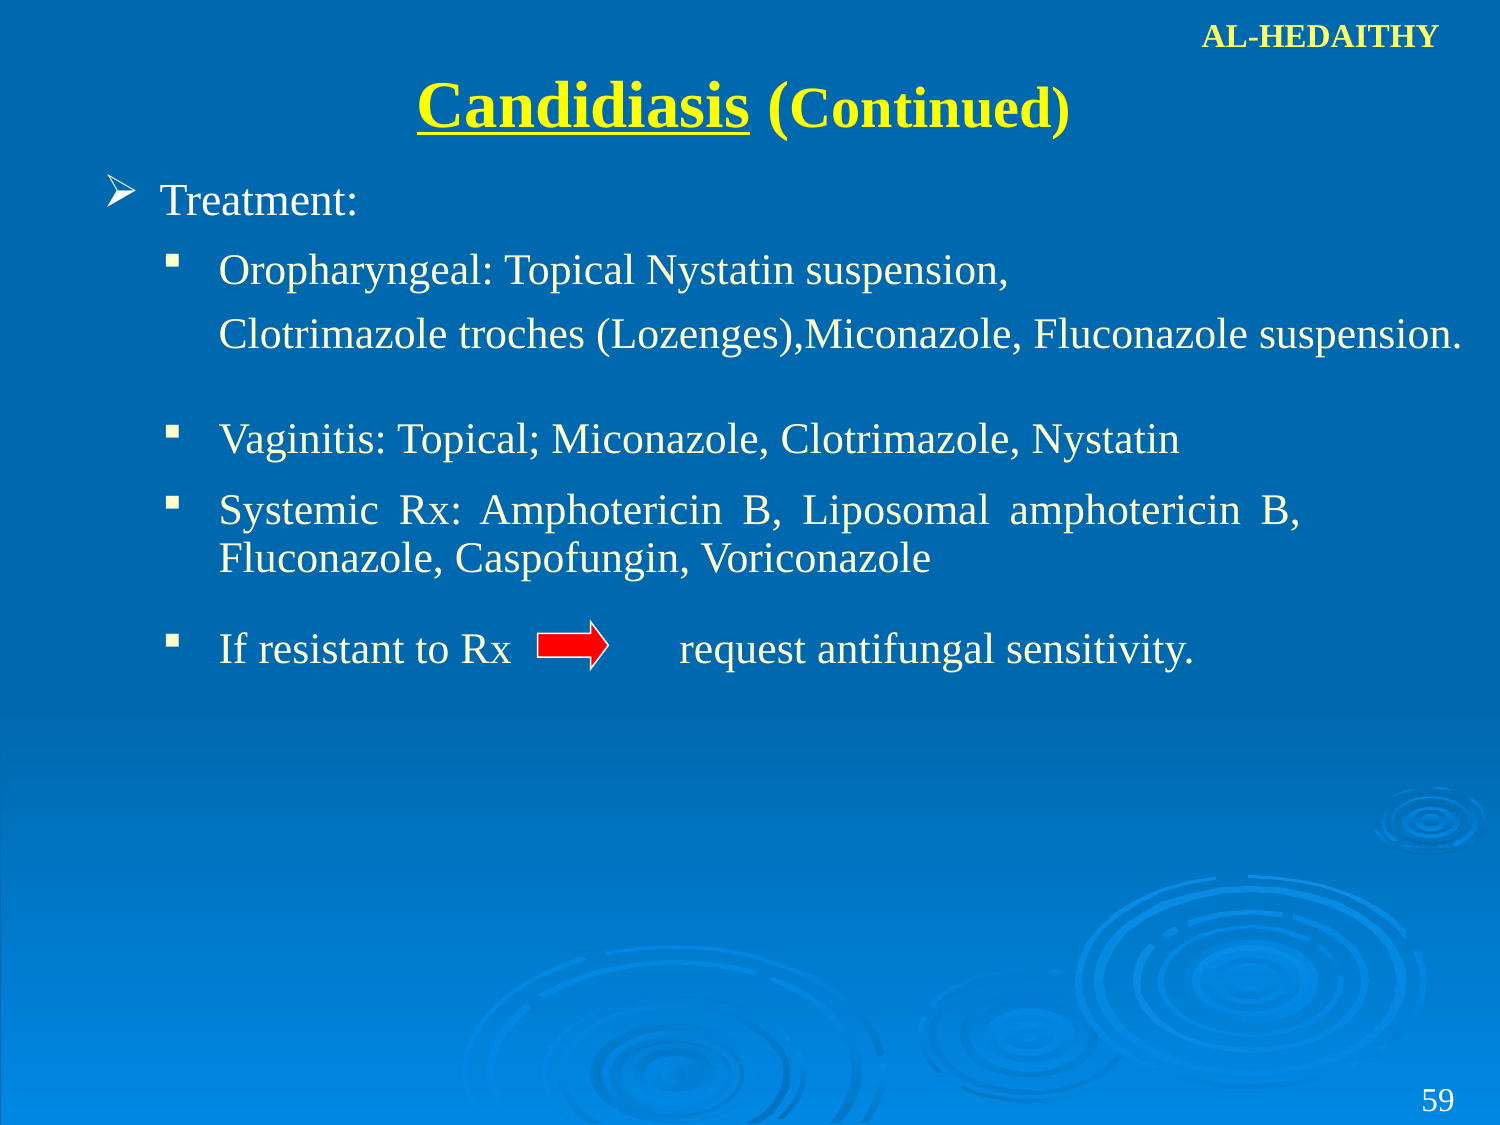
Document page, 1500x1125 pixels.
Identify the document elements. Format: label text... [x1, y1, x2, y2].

text_box Systemic Rx: Amphotericin B, Liposomal amphotericin B, Fluconazole, Caspofungin, Voriconazole [147, 479, 1317, 589]
text_box Vaginitis: Topical; Miconazole, Clotrimazole, Nystatin [147, 408, 1447, 471]
text_box Treatment: [88, 161, 1365, 232]
text_box [537, 621, 609, 670]
text_box AL-HEDAITHY [1186, 7, 1471, 62]
text_box Candidiasis (Continued) [159, 53, 1329, 149]
text_box 59 [1370, 1070, 1500, 1125]
text_box If resistant to Rx request antifungal sensitivity. [147, 618, 1447, 681]
text_box Oropharyngeal: Topical Nystatin suspension, Clotrimazole troches (Lozenges),Miconazole, Fluconazole suspension. [147, 243, 1500, 364]
